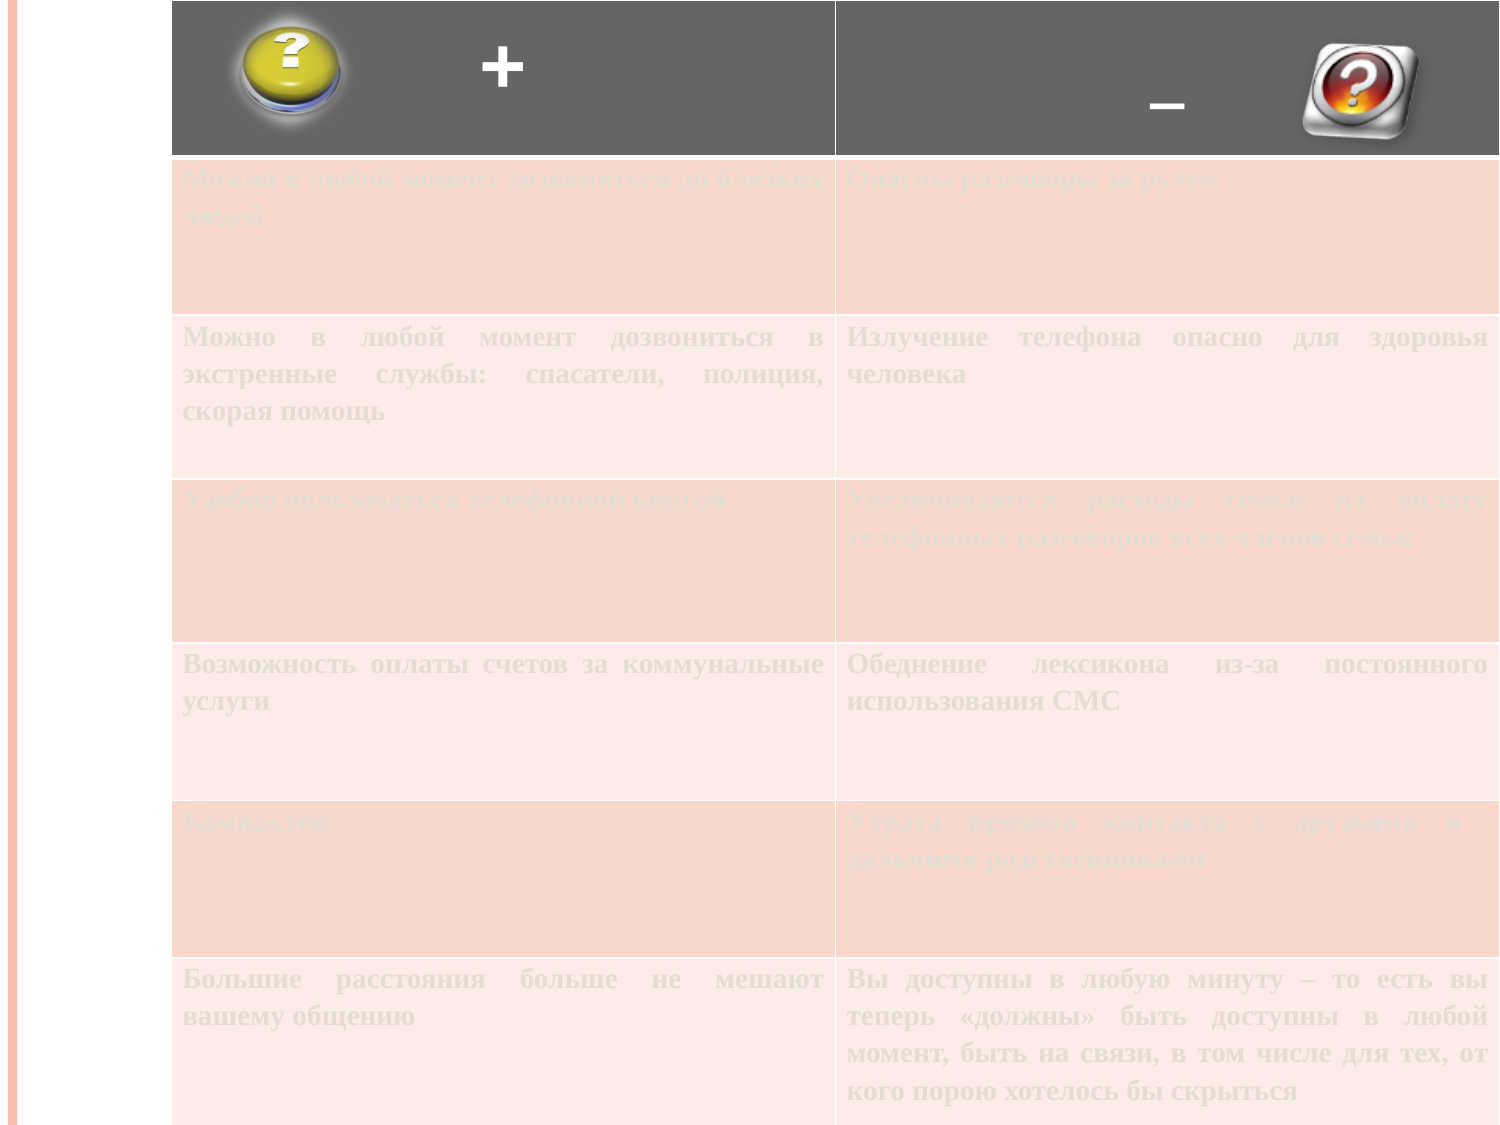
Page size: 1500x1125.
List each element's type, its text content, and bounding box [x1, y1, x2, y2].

table_cell Вы доступны в любую минуту – то есть вы теперь «должны» быть доступны в любой момент, быть на связи, в том числе для тех, от кого порою хотелось бы скрыться [836, 959, 1499, 1125]
picture [1269, 23, 1458, 171]
picture [217, 0, 361, 143]
table_cell Удобно пользоваться телефонной книгой [172, 480, 835, 642]
table_cell Опасны разговоры за рулем [836, 160, 1499, 314]
table_header _ [836, 1, 1499, 155]
table_cell Утрата прямого контакта с друзьями и дальними родственниками [836, 801, 1499, 957]
table_cell Излучение телефона опасно для здоровья человека [836, 316, 1499, 478]
table_cell Можно в любой момент дозвониться до близких людей [172, 160, 835, 314]
table_cell Обеднение лексикона из-за постоянного использования СМС [836, 644, 1499, 800]
table_cell Компактен [172, 801, 835, 957]
table_cell Возможность оплаты счетов за коммунальные услуги [172, 644, 835, 800]
table_cell Большие расстояния больше не мешают вашему общению [172, 959, 835, 1125]
table_cell Увеличиваются расходы семьи на оплату телефонных разговоров всех членов семьи [836, 480, 1499, 642]
table_cell Можно в любой момент дозвониться в экстренные службы: спасатели, полиция, скорая помощь [172, 316, 835, 478]
table_header + [172, 1, 835, 155]
